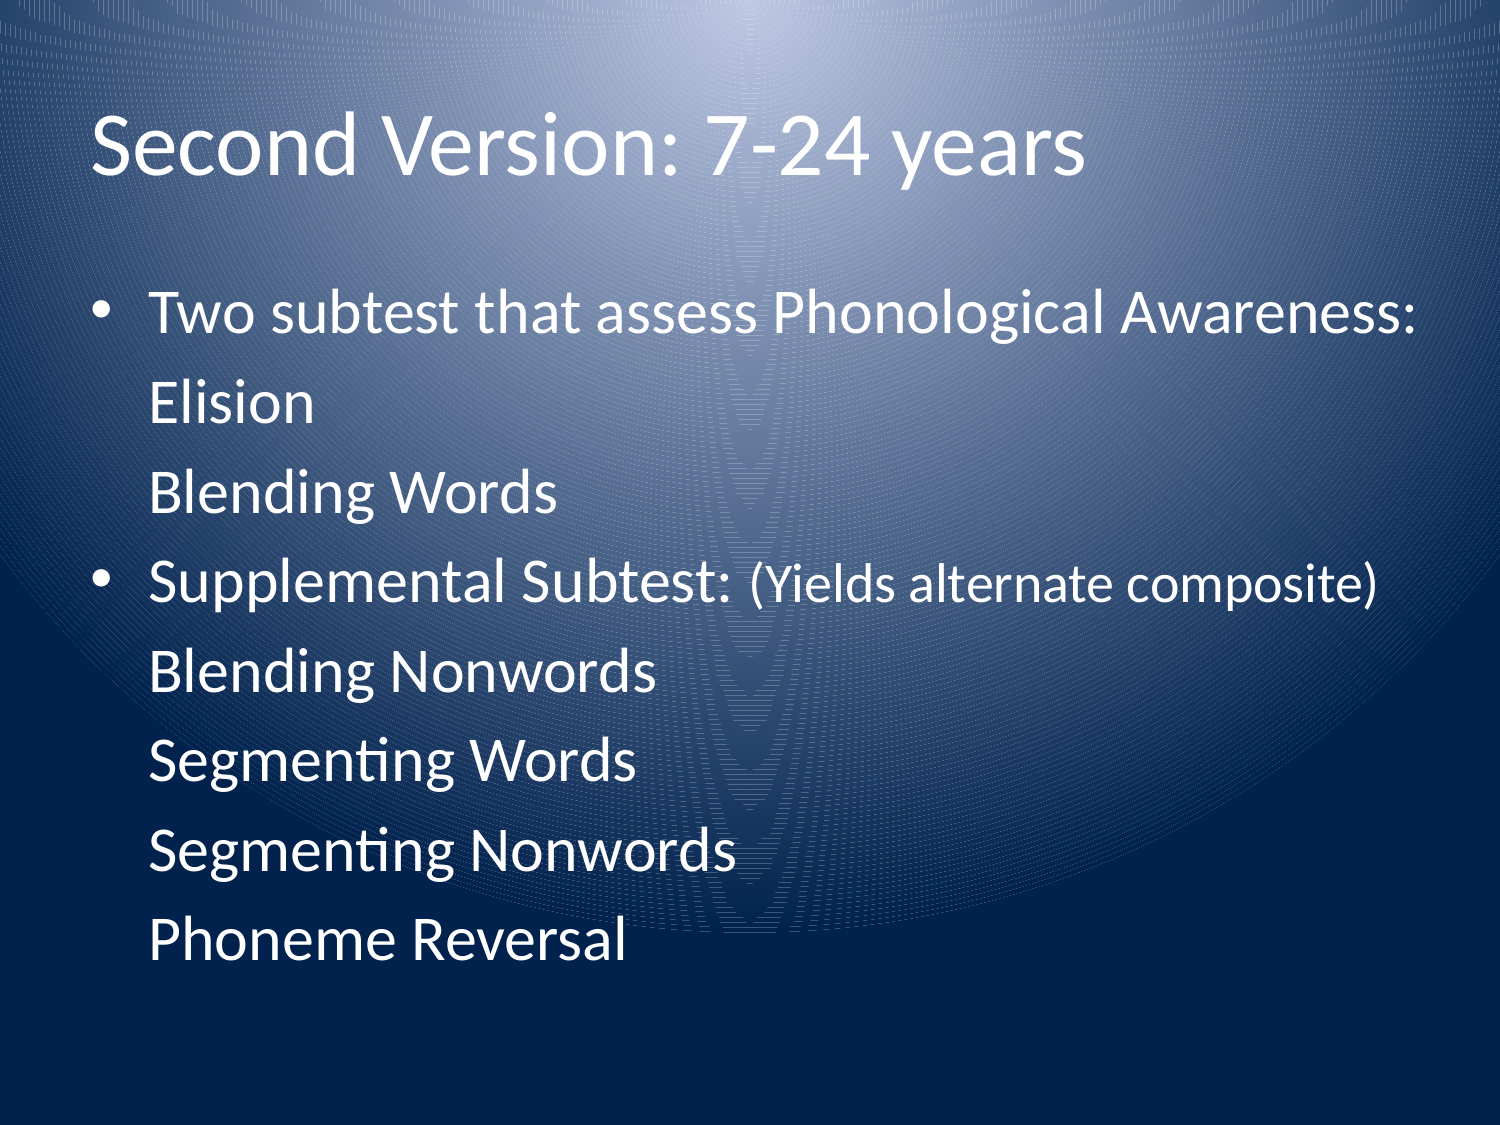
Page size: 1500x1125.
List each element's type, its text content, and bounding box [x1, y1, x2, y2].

title Second Version: 7-24 years [75, 45, 1425, 233]
list Two subtest that assess Phonological Awareness: Elision Blending Words Supplemental Subtest: (Yields alternate composite) Blending Nonwords Segmenting Words Segmenting Nonwords Phoneme Reversal [75, 262, 1450, 1005]
